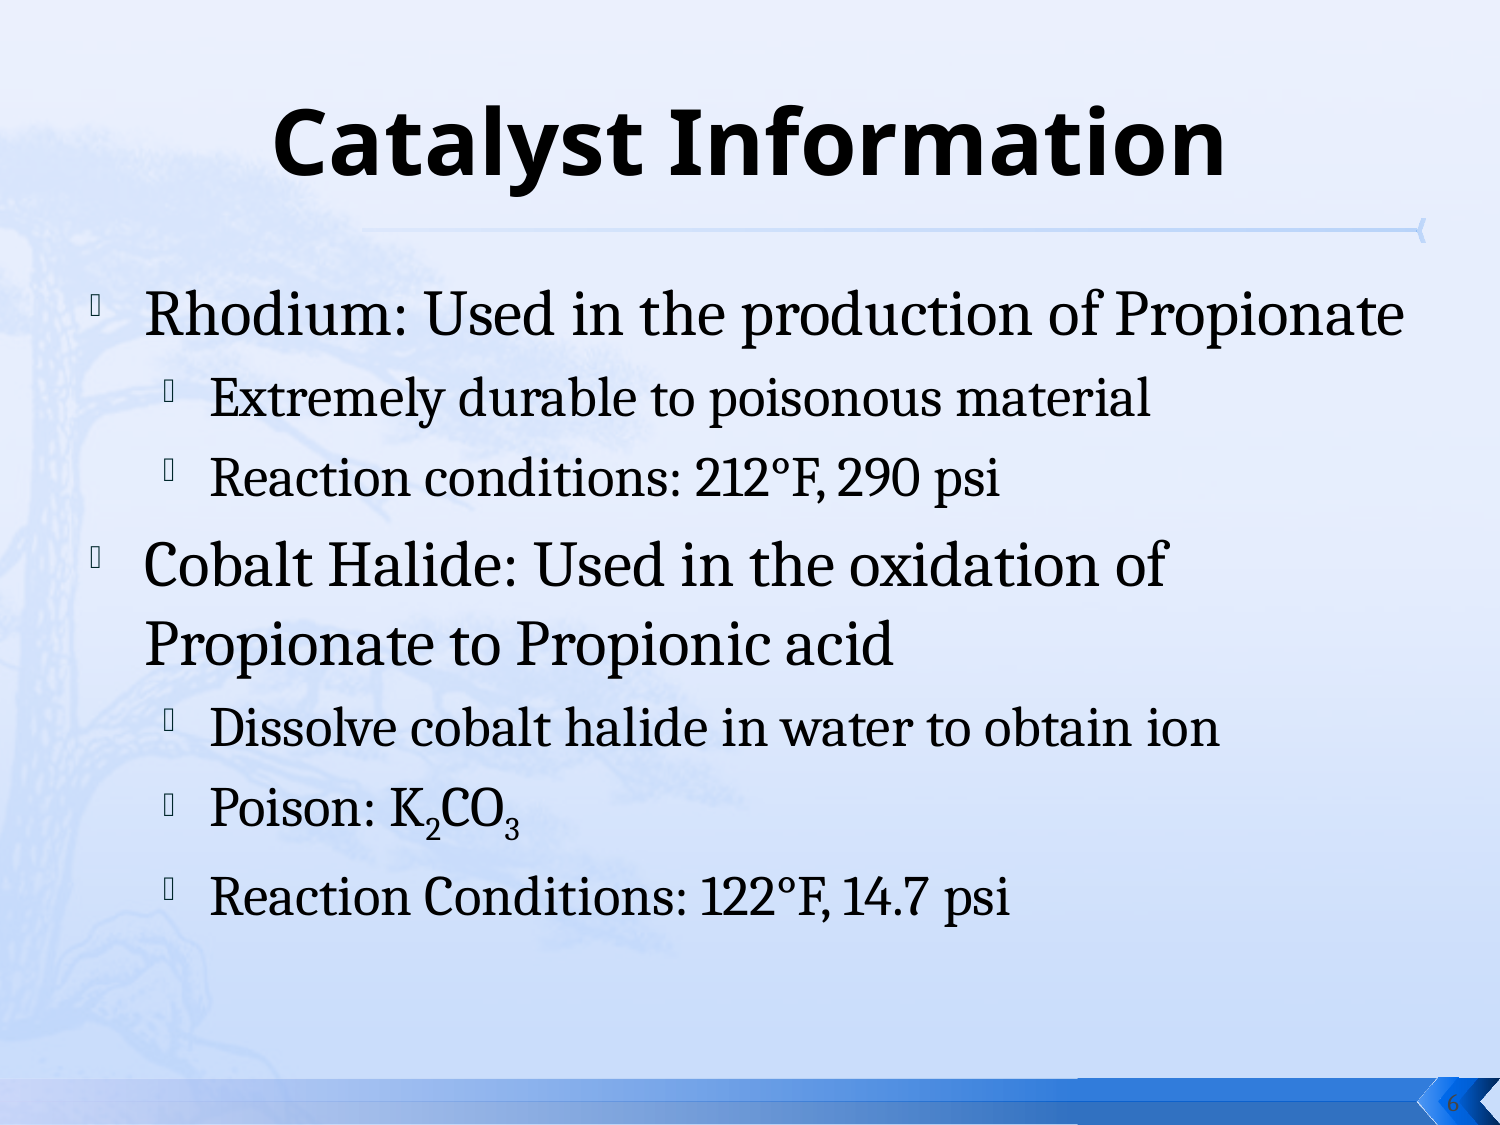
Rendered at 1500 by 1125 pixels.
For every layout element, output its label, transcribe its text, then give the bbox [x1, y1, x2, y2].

title Catalyst Information [75, 45, 1425, 233]
list Rhodium: Used in the production of Propionate Extremely durable to poisonous material Reaction conditions: 212°F, 290 psi Cobalt Halide: Used in the oxidation of Propionate to Propionic acid Dissolve cobalt halide in water to obtain ion Poison: K2CO3 Reaction Conditions: 122°F, 14.7 psi [75, 262, 1425, 1005]
slide_number 6 [1406, 1077, 1500, 1125]
